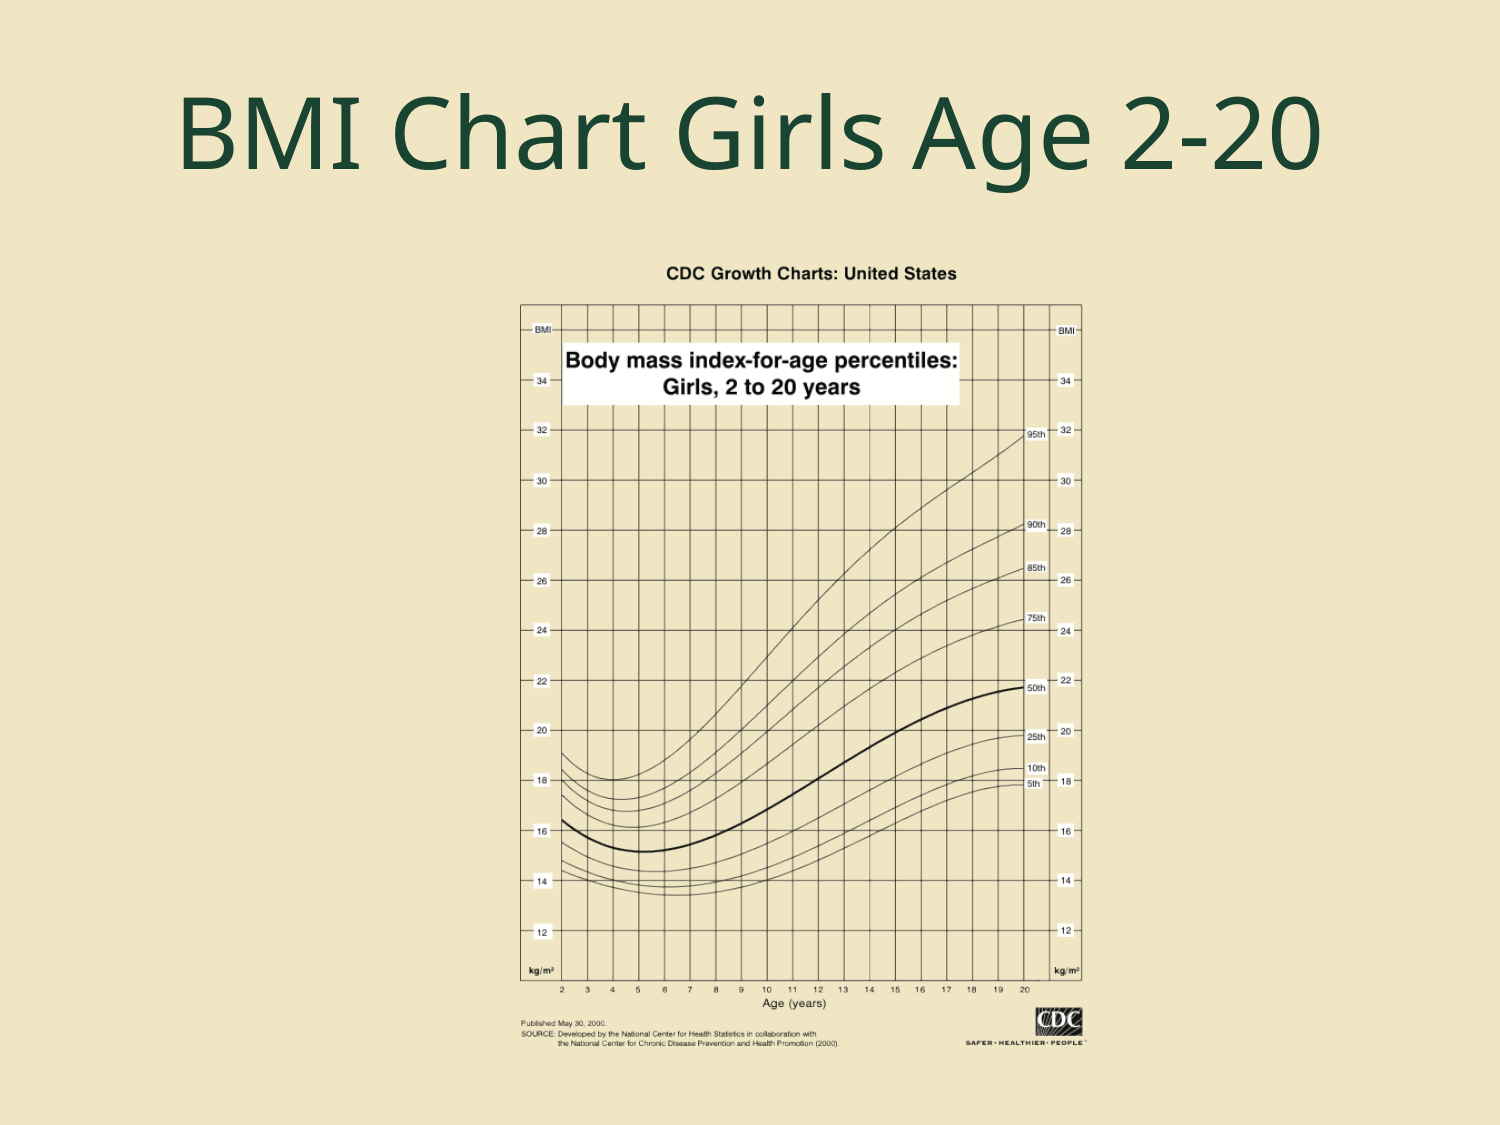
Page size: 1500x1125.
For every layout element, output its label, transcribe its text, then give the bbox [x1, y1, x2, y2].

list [0, 203, 1500, 1086]
title BMI Chart Girls Age 2-20 [125, 13, 1375, 192]
